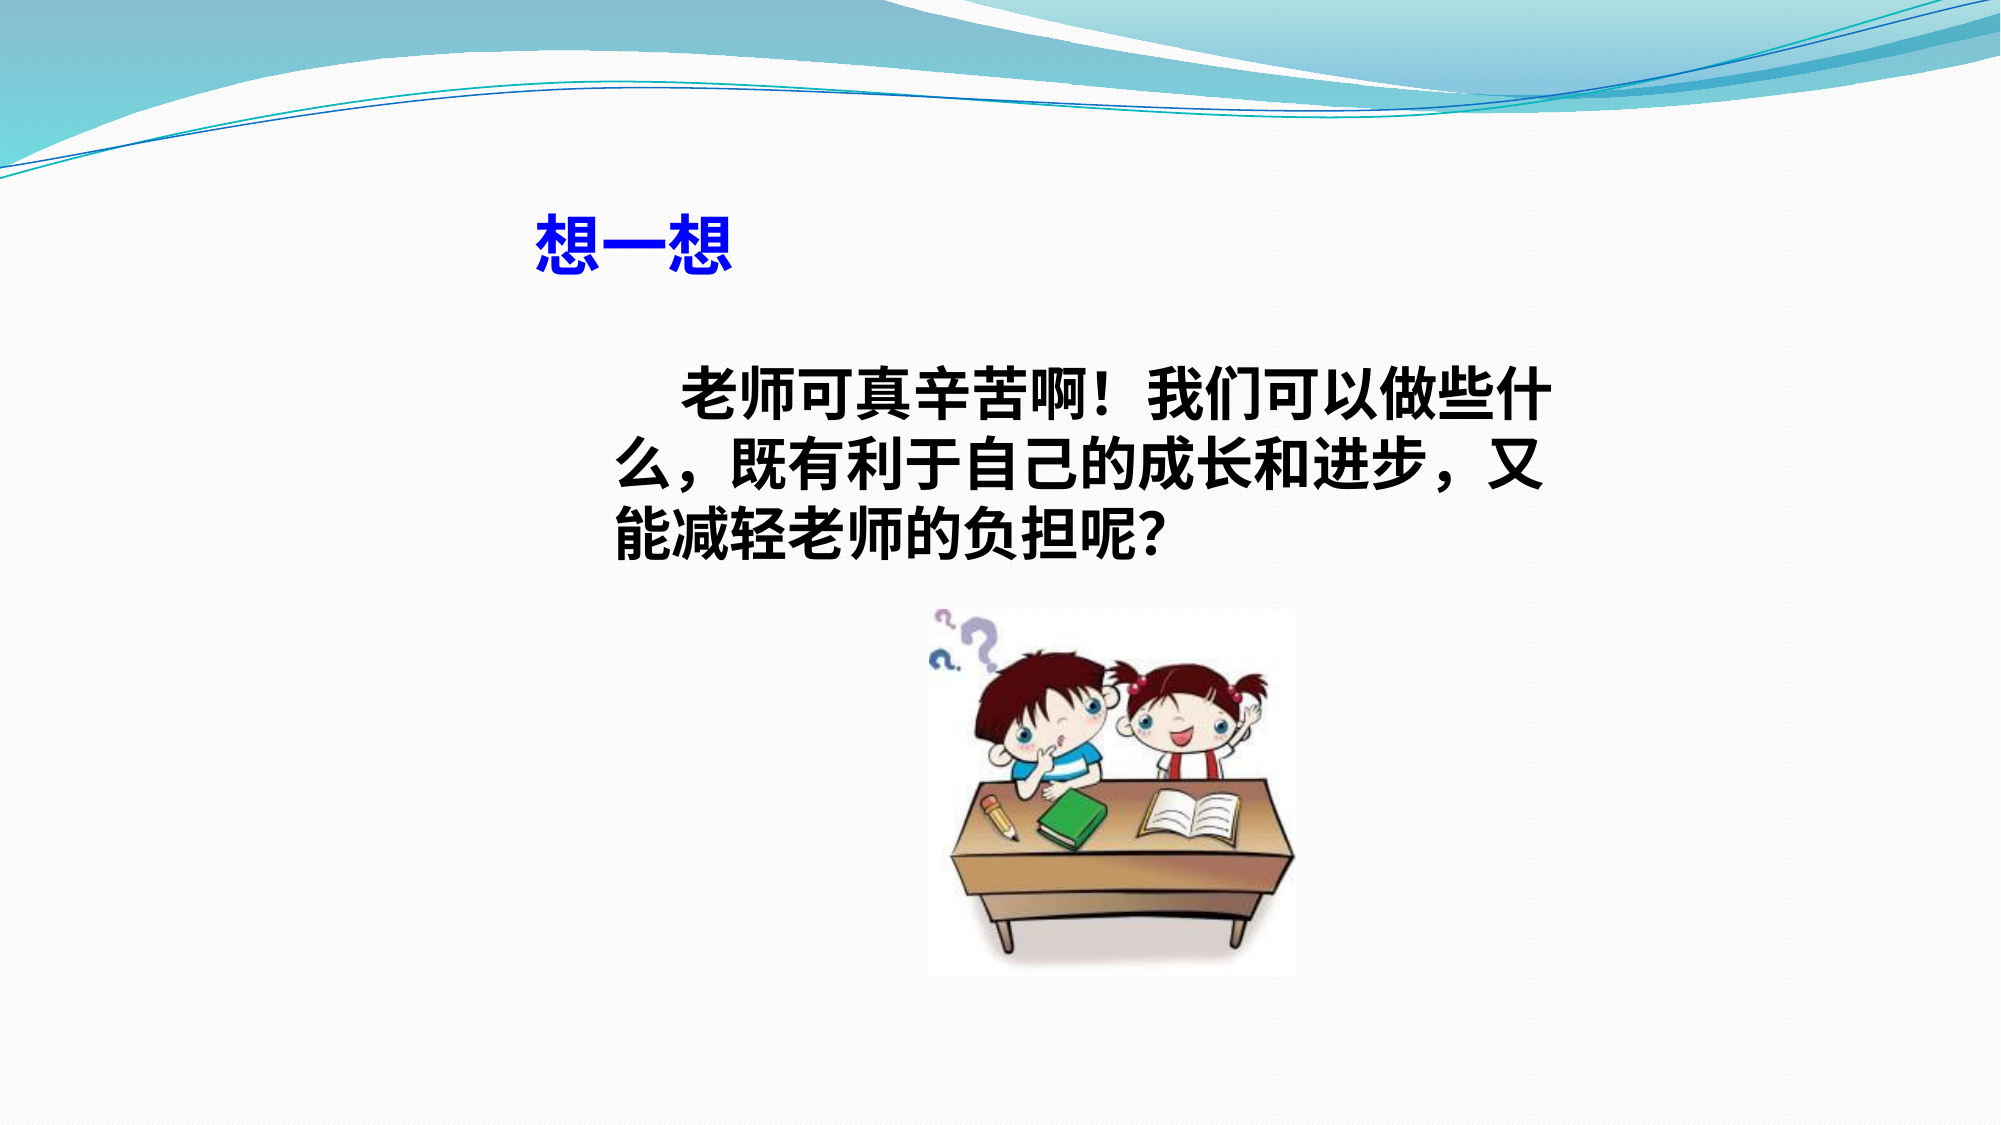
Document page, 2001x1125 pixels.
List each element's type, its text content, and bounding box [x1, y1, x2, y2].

picture [928, 608, 1296, 977]
text_box 老师可真辛苦啊！我们可以做些什么，既有利于自己的成长和进步，又能减轻老师的负担呢？ [598, 350, 1591, 575]
text_box 想一想 [519, 196, 750, 292]
